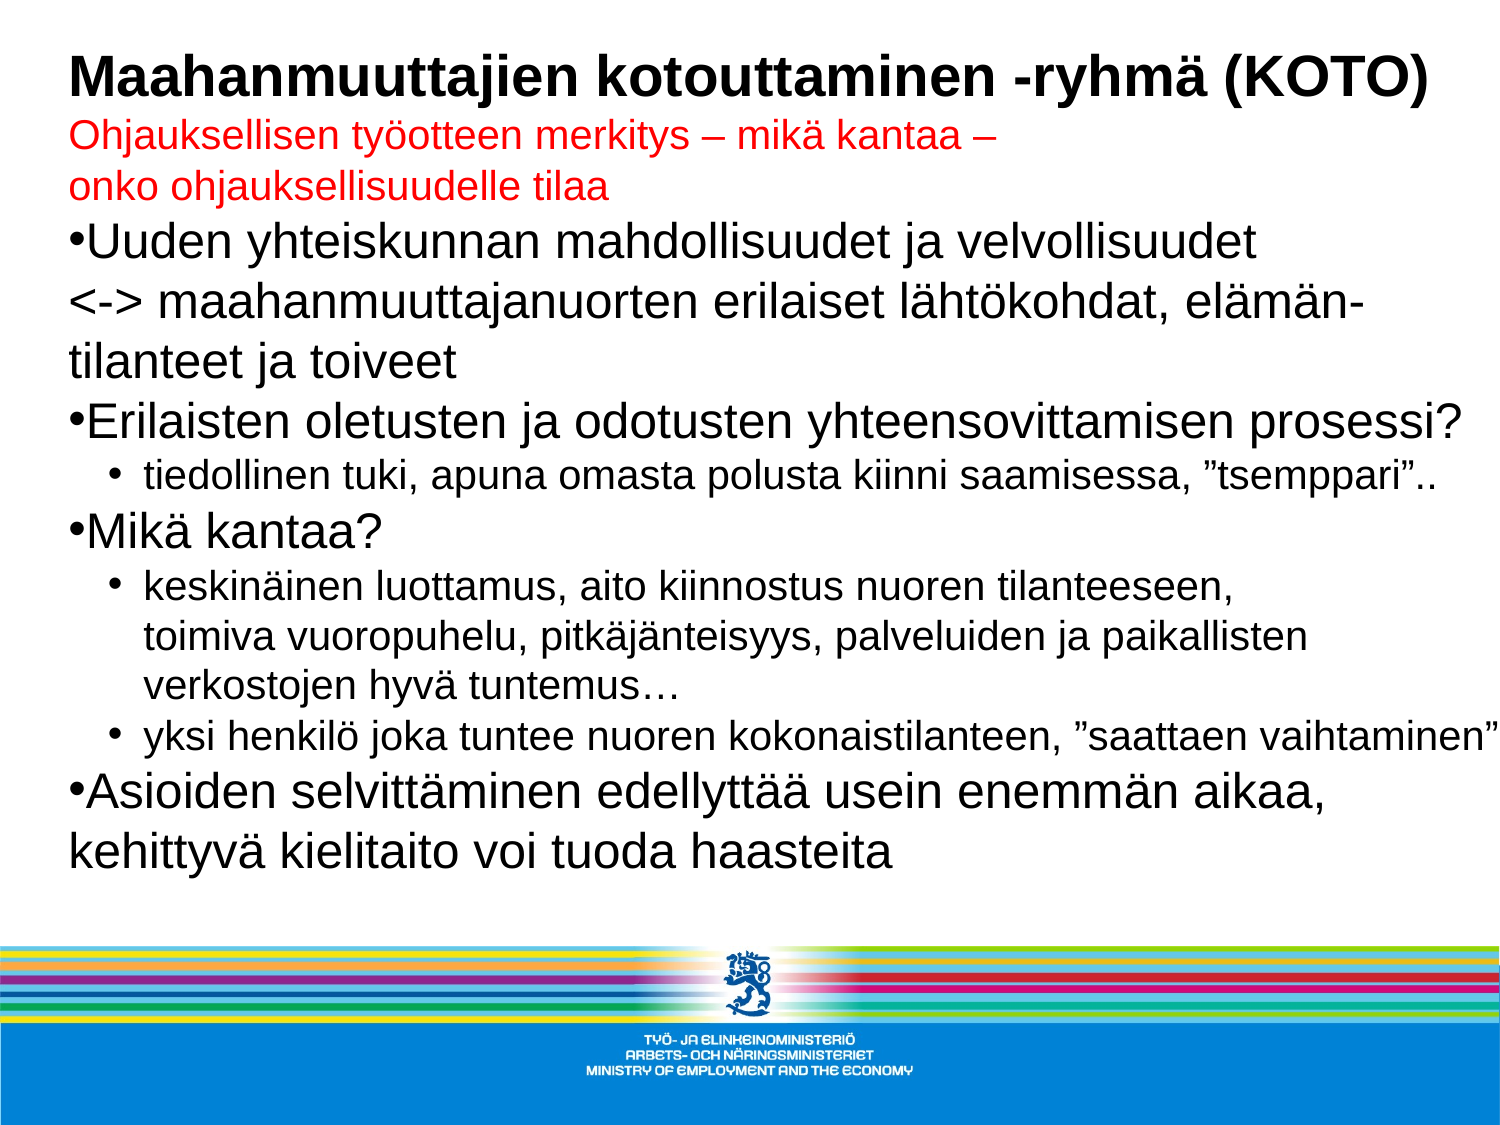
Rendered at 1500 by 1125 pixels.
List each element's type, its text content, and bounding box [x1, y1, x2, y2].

text_box Maahanmuuttajien kotouttaminen -ryhmä (KOTO) Ohjauksellisen työotteen merkitys – mikä kantaa – onko ohjauksellisuudelle tilaa Uuden yhteiskunnan mahdollisuudet ja velvollisuudet <-> maahanmuuttajanuorten erilaiset lähtökohdat, elämän- tilanteet ja toiveet Erilaisten oletusten ja odotusten yhteensovittamisen prosessi? tiedollinen tuki, apuna omasta polusta kiinni saamisessa, ”tsemppari”.. Mikä kantaa? keskinäinen luottamus, aito kiinnostus nuoren tilanteeseen, toimiva vuoropuhelu, pitkäjänteisyys, palveluiden ja paikallisten verkostojen hyvä tuntemus… yksi henkilö joka tuntee nuoren kokonaistilanteen, ”saattaen vaihtaminen” Asioiden selvittäminen edellyttää usein enemmän aikaa, kehittyvä kielitaito voi tuoda haasteita [53, 30, 1500, 956]
picture [0, 946, 1500, 1125]
